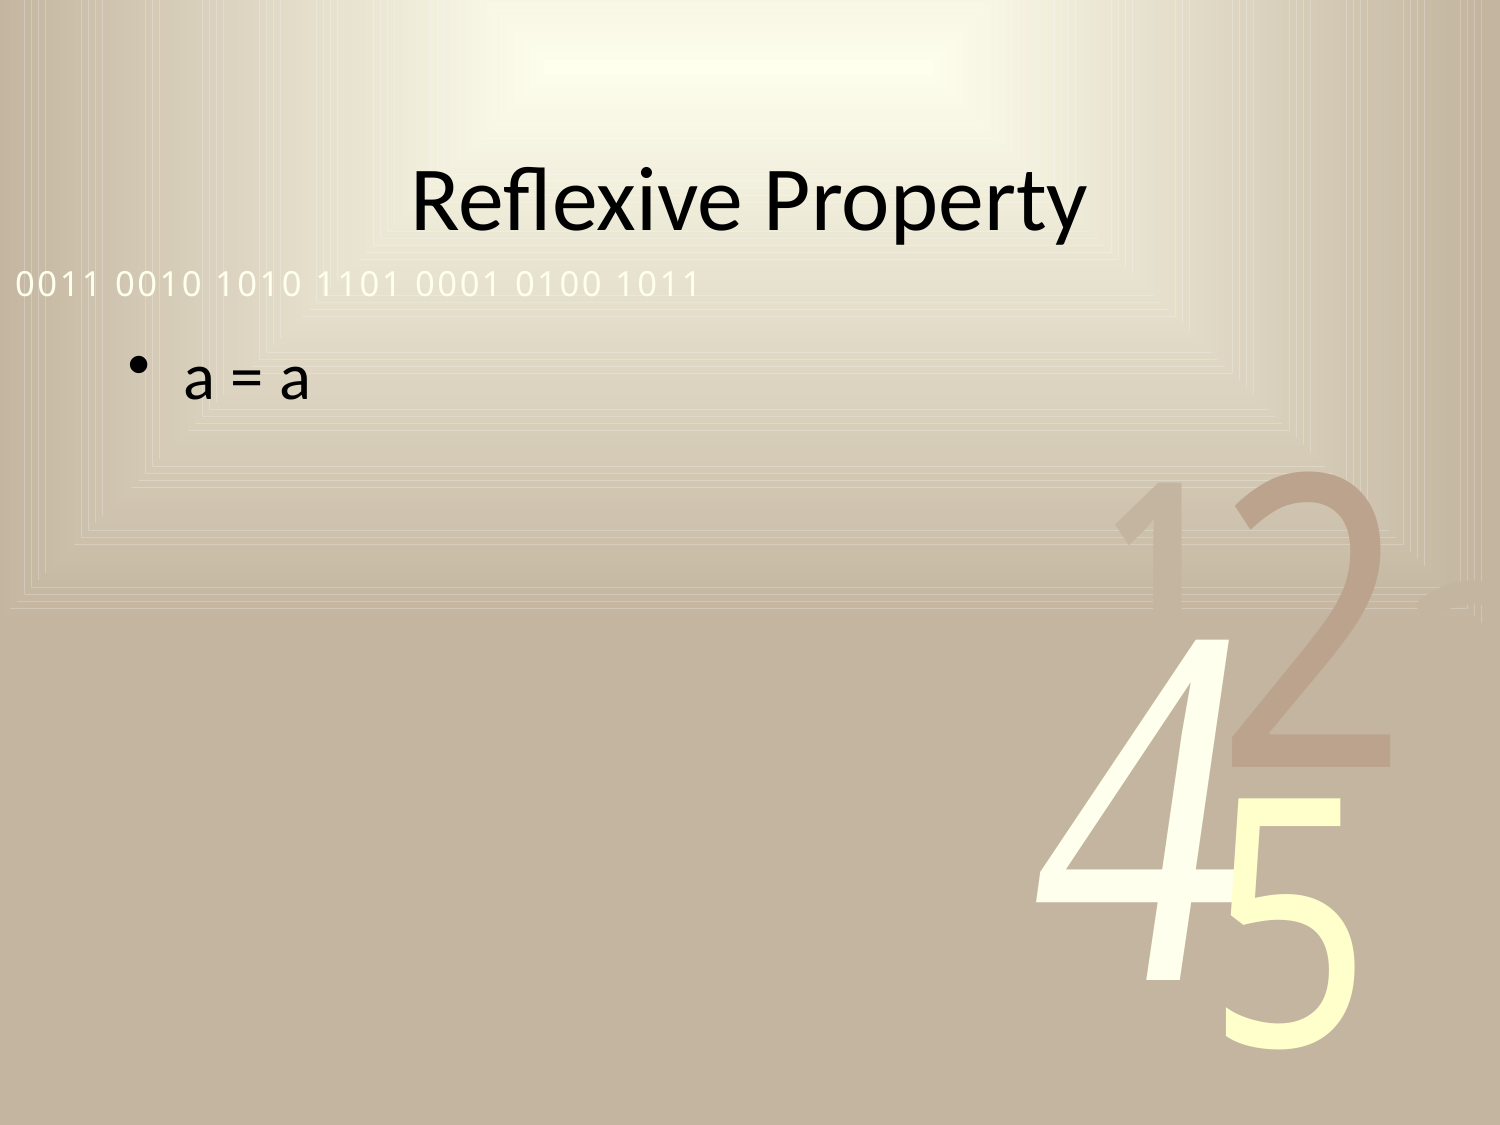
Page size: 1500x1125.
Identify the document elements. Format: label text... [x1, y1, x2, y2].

title Reflexive Property [112, 99, 1388, 288]
list a = a [112, 324, 1388, 1001]
